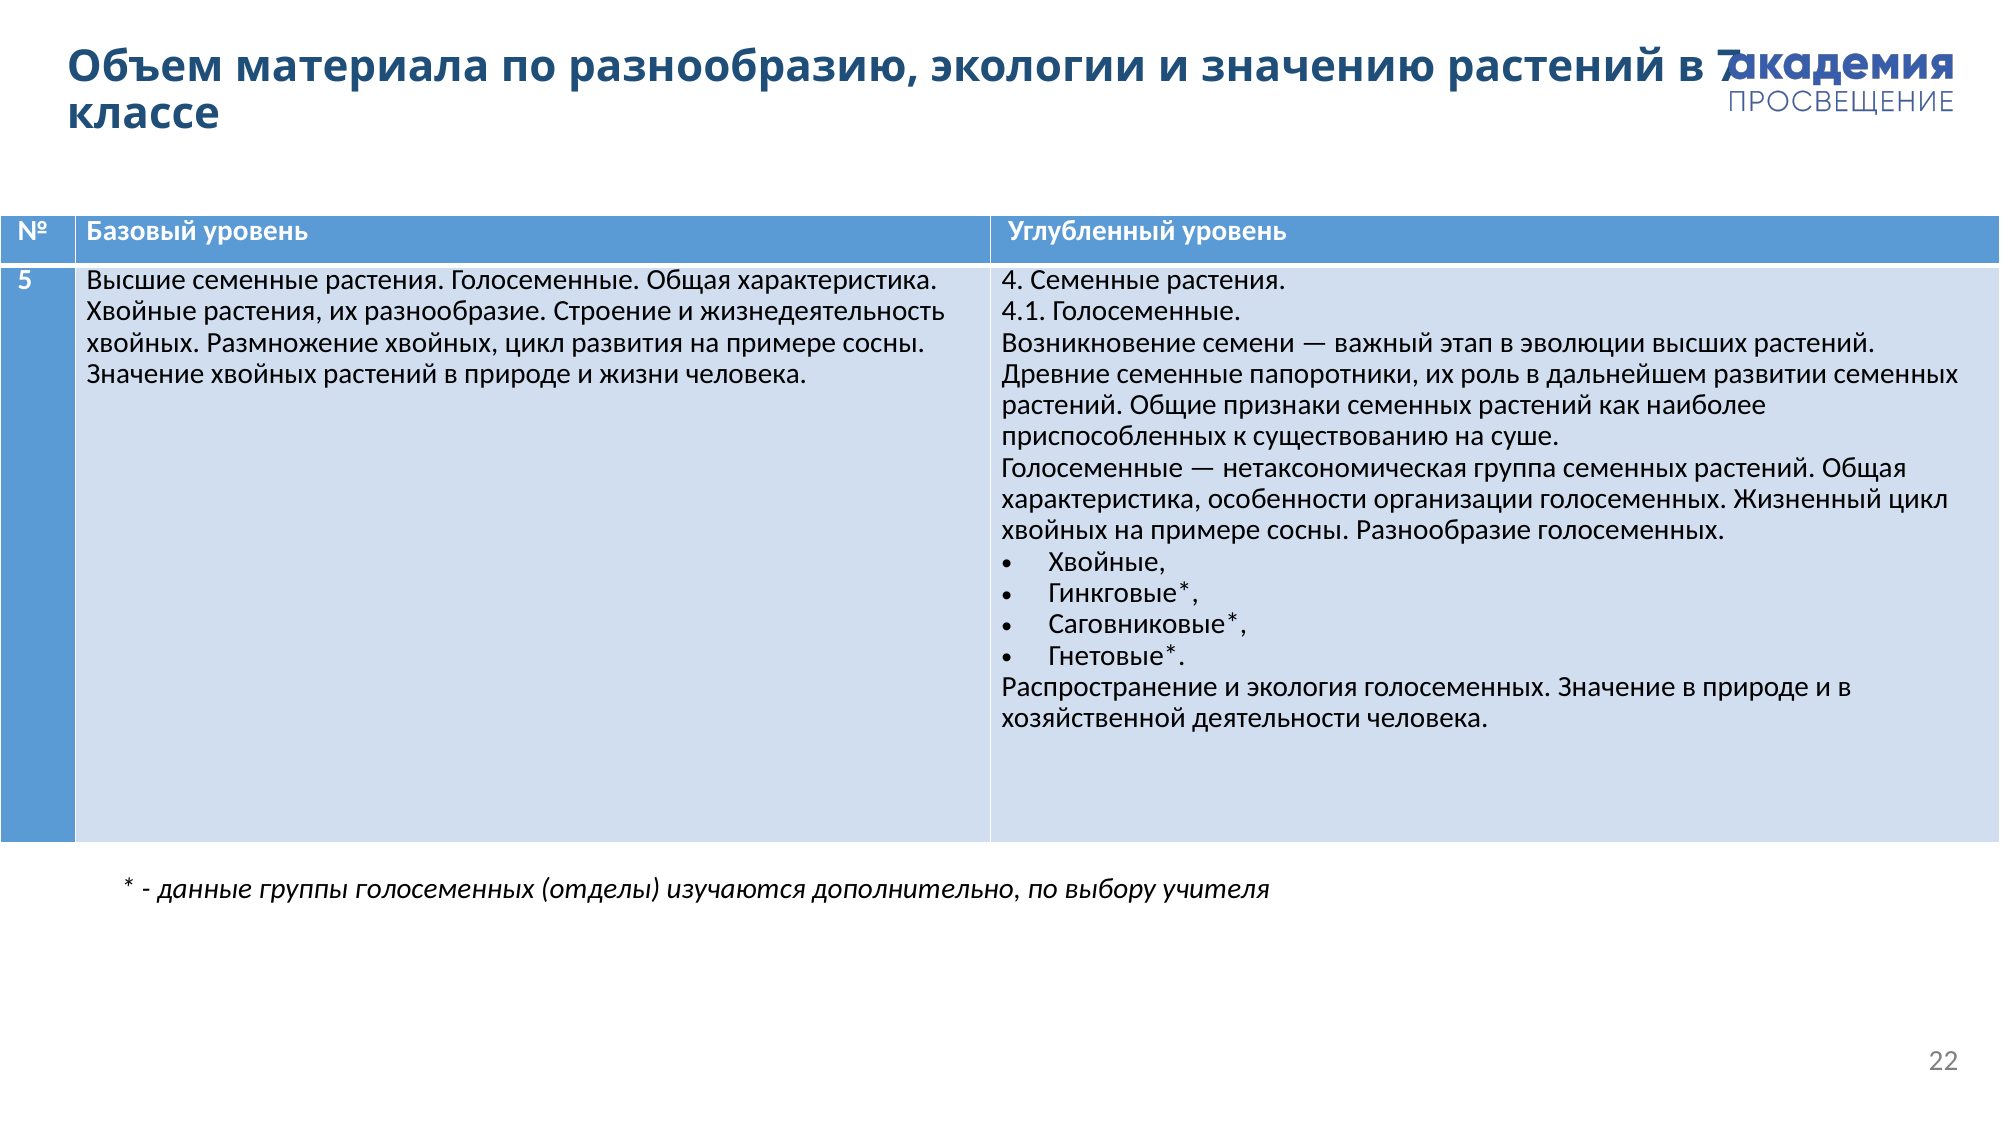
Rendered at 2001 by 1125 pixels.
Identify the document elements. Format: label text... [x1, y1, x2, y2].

table_header Углубленный уровень [991, 216, 1999, 263]
title Объем материала по разнообразию, экологии и значению растений в 7 классе [51, 35, 1777, 146]
table_cell 4. Семенные растения. 4.1. Голосеменные. Возникновение семени — важный этап в эволюции высших растений. Древние семенные папоротники, их роль в дальнейшем развитии семенных растений. Общие признаки семенных растений как наиболее приспособленных к существованию на суше. Голосеменные — нетаксономическая группа семенных растений. Общая характеристика, особенности организации голосеменных. Жизненный цикл хвойных на примере сосны. Разнообразие голосеменных. Хвойные, Гинкговые*, Саговниковые*, Гнетовые*. Распространение и экология голосеменных. Значение в природе и в хозяйственной деятельности человека. [991, 268, 1999, 842]
table_header № [1, 216, 75, 263]
table_cell Высшие семенные растения. Голосеменные. Общая характеристика. Хвойные растения, их разнообразие. Строение и жизнедеятельность хвойных. Размножение хвойных, цикл развития на примере сосны. Значение хвойных растений в природе и жизни человека. [76, 268, 990, 842]
table_cell 5 [1, 268, 75, 842]
text_box * - данные группы голосеменных (отделы) изучаются дополнительно, по выбору учителя [105, 861, 1286, 912]
text_box 22 [1850, 1034, 1973, 1084]
picture [1714, 33, 1969, 133]
table_header Базовый уровень [76, 216, 990, 263]
